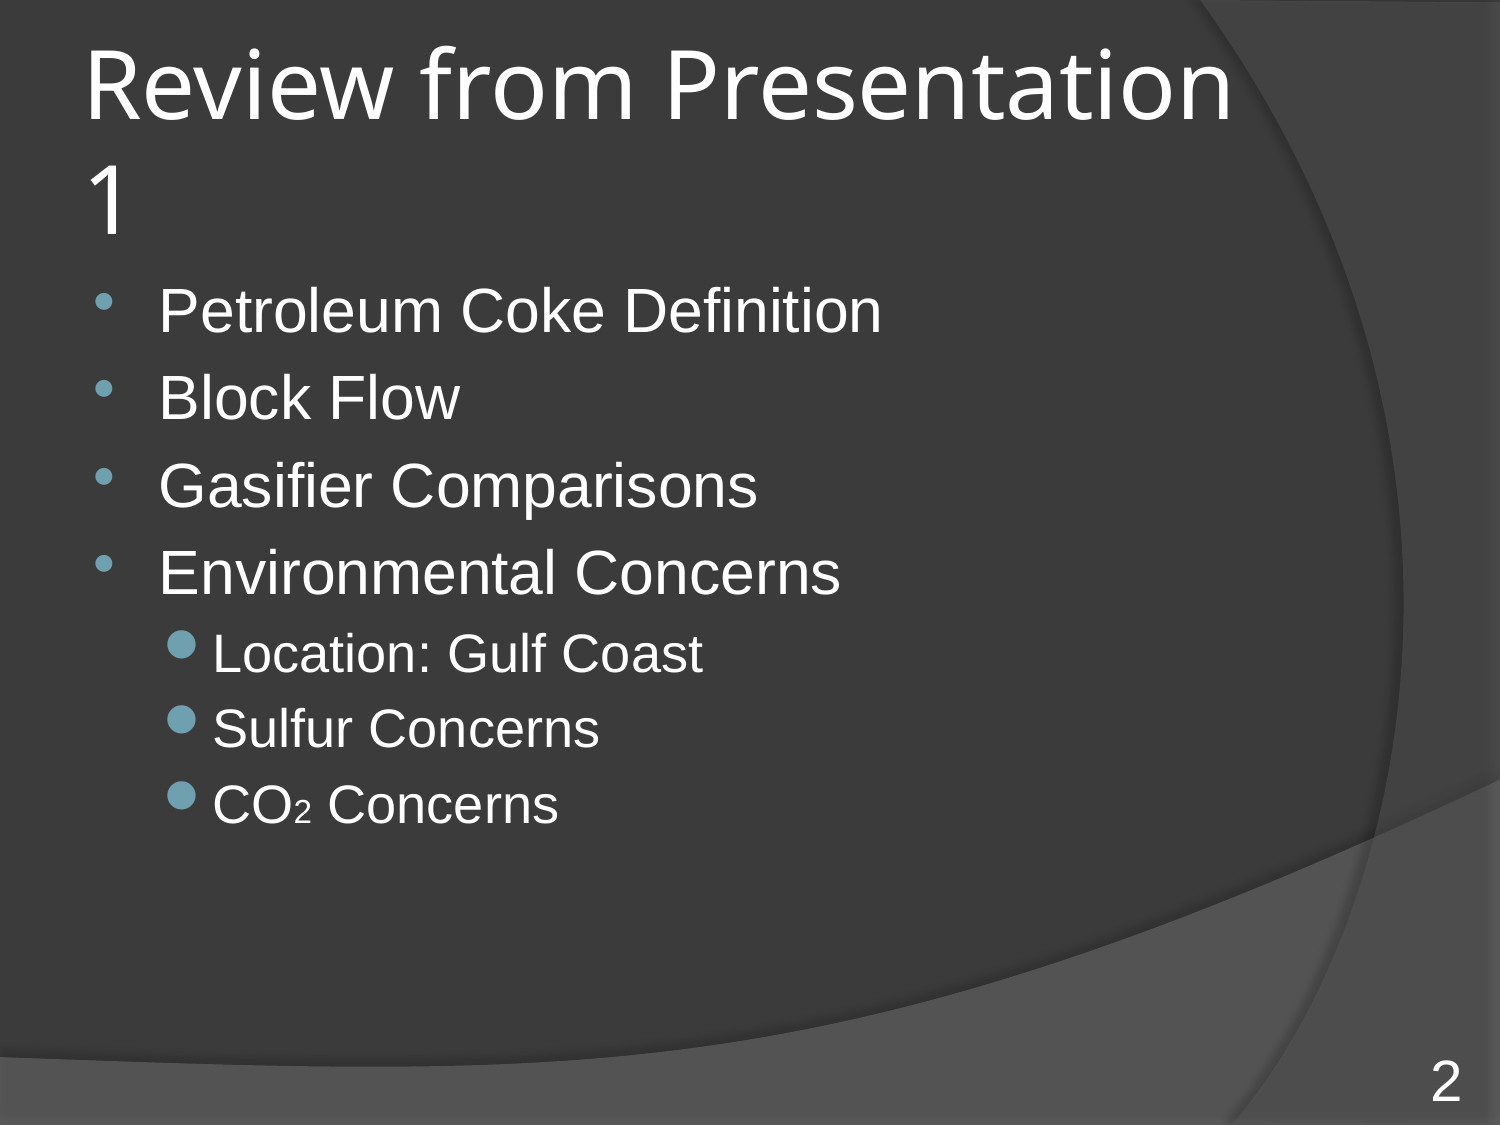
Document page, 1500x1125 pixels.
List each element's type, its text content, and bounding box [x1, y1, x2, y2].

list Petroleum Coke Definition Block Flow Gasifier Comparisons Environmental Concerns Location: Gulf Coast Sulfur Concerns CO2 Concerns [75, 262, 1300, 1005]
title Review from Presentation 1 [75, 45, 1300, 233]
slide_number 2 [1337, 1053, 1463, 1114]
